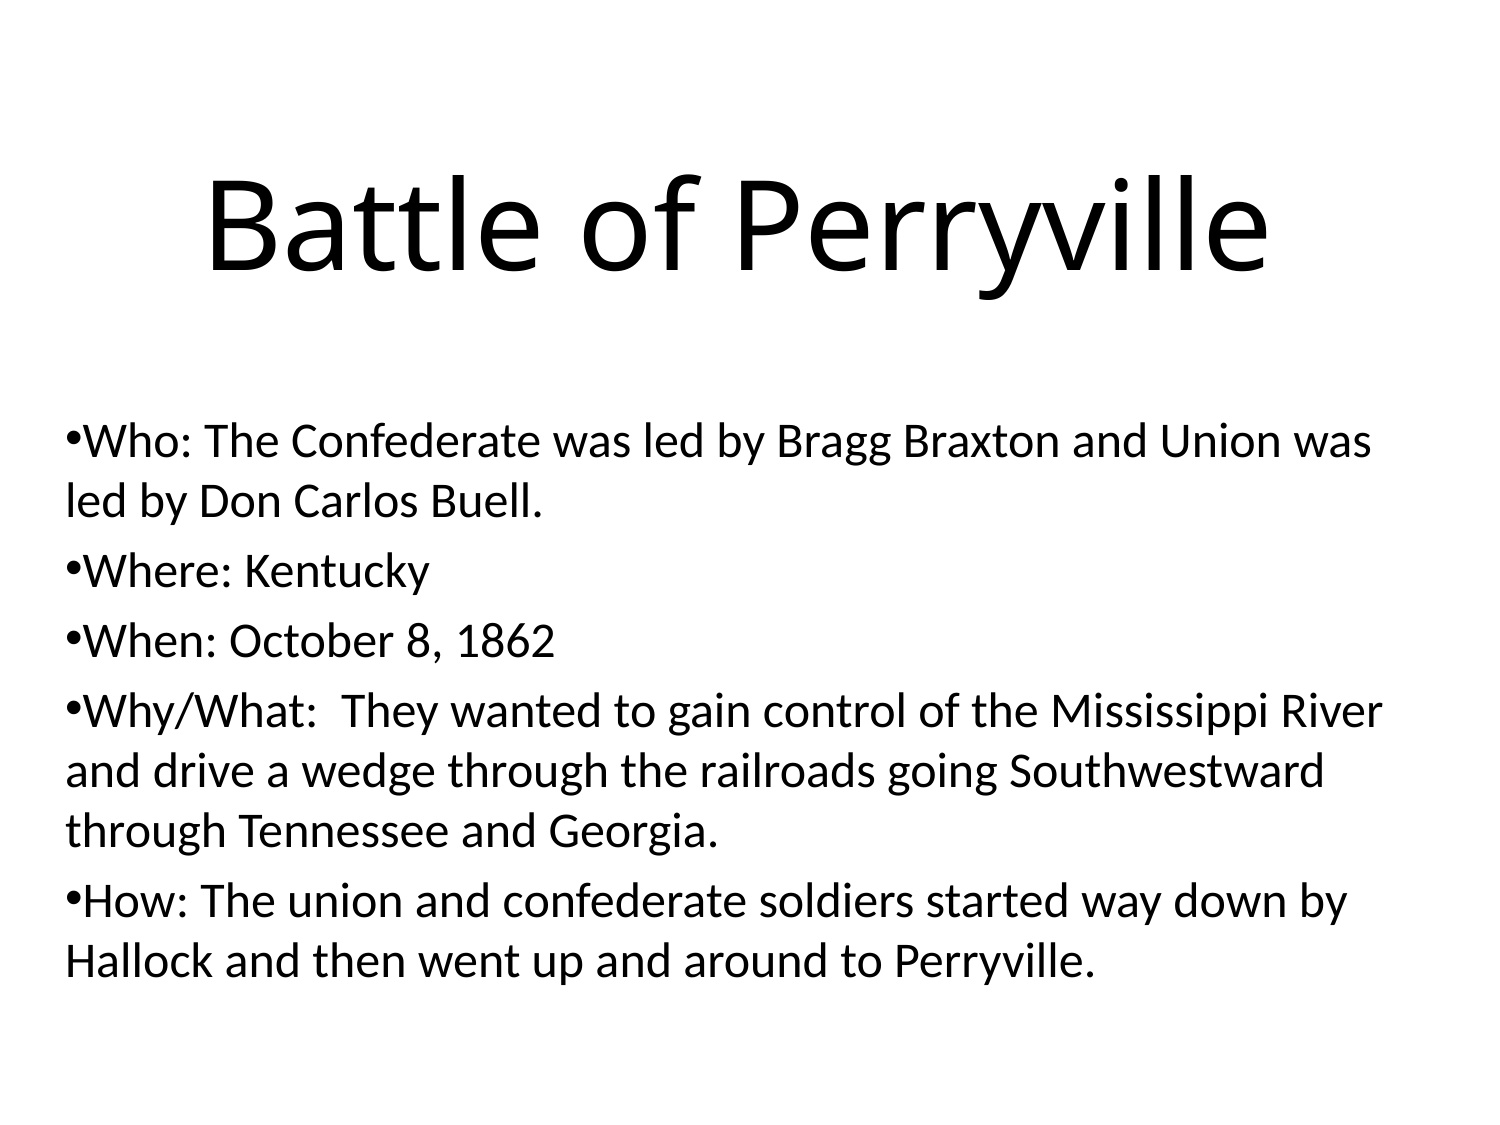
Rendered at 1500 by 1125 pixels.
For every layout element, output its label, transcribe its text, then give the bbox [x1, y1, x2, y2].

title Battle of Perryville [99, 99, 1375, 342]
subtitle Who: The Confederate was led by Bragg Braxton and Union was led by Don Carlos Buell. Where: Kentucky When: October 8, 1862 Why/What: They wanted to gain control of the Mississippi River and drive a wedge through the railroads going Southwestward through Tennessee and Georgia. How: The union and confederate soldiers started way down by Hallock and then went up and around to Perryville. [50, 399, 1450, 688]
